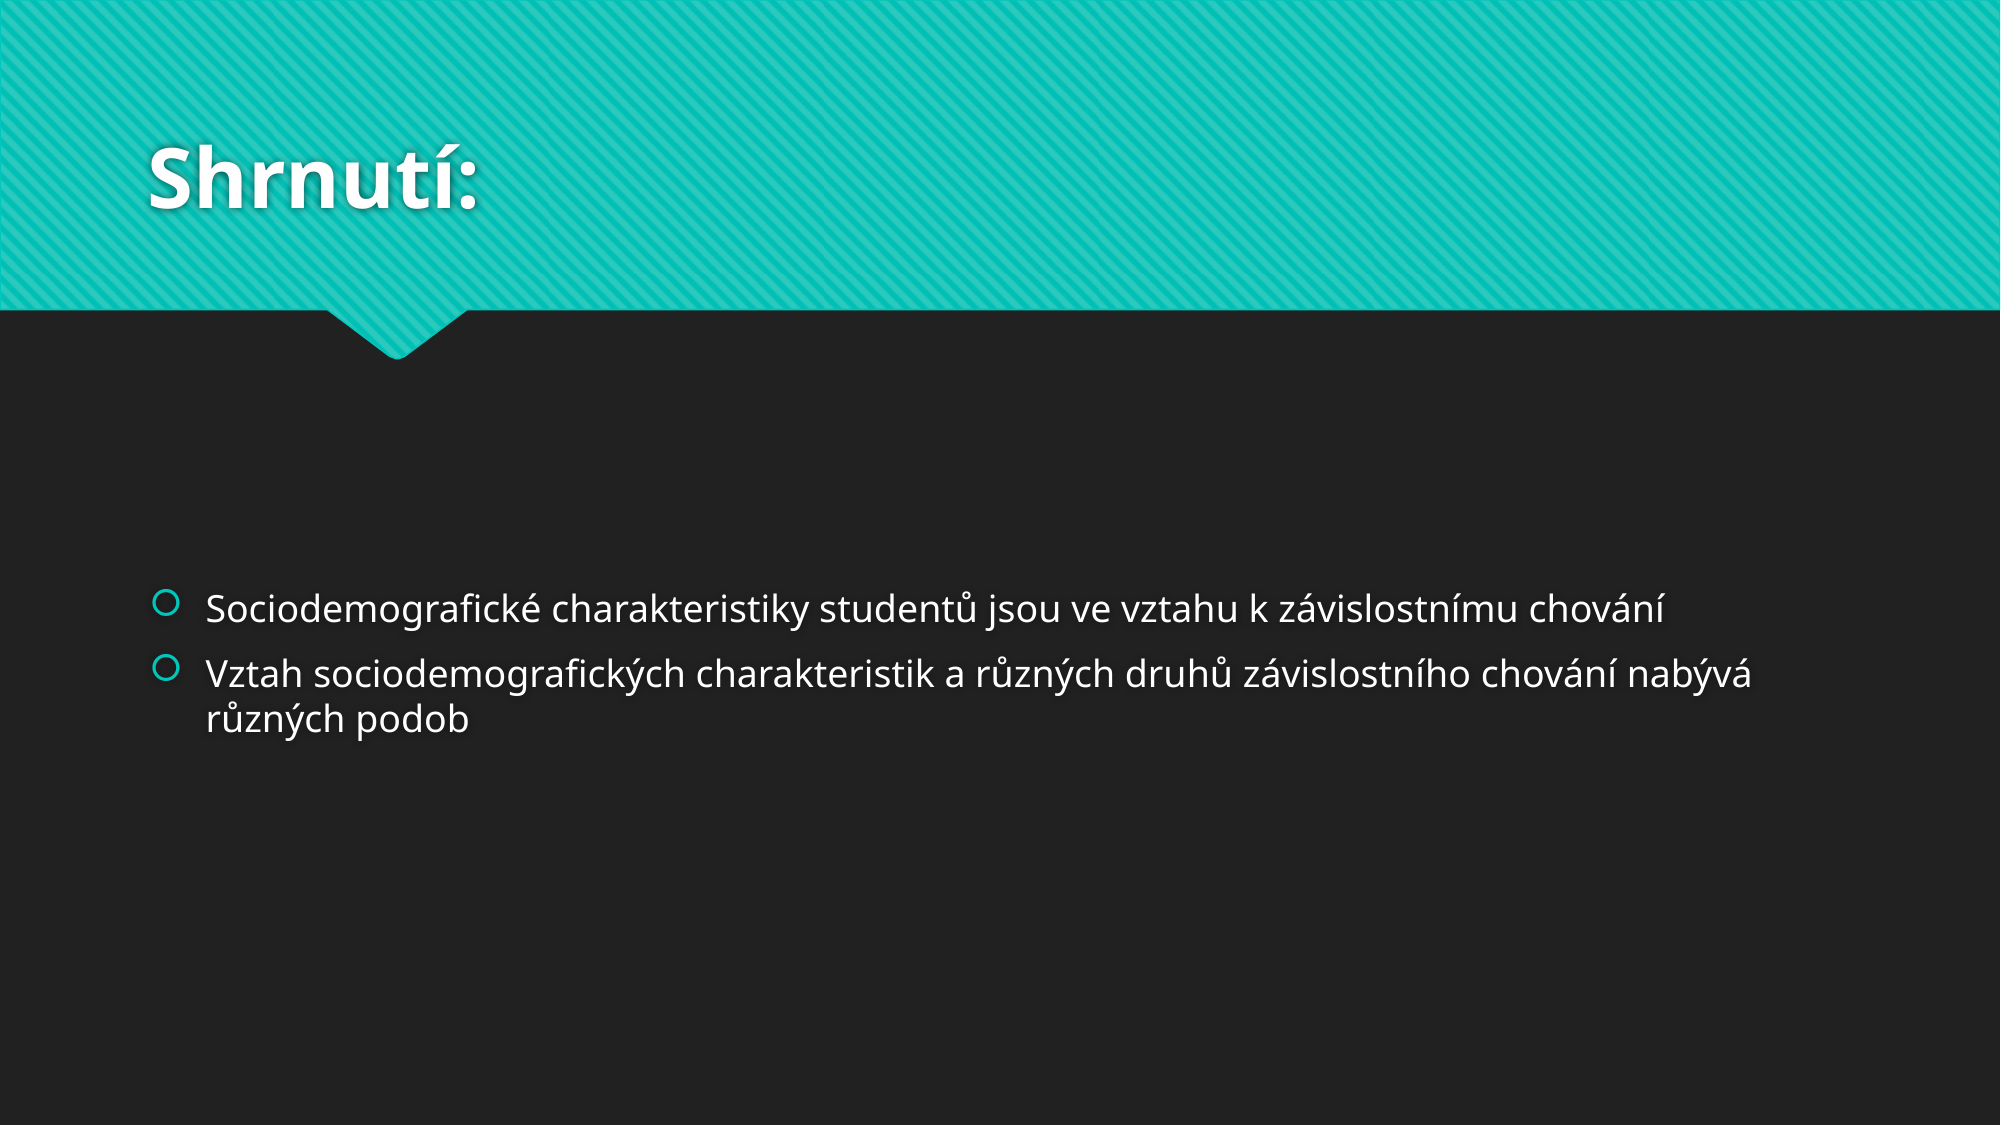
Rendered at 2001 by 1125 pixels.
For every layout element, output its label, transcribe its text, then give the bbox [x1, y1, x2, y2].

title Shrnutí: [132, 73, 1868, 233]
list Sociodemografické charakteristiky studentů jsou ve vztahu k závislostnímu chování Vztah sociodemografických charakteristik a různých druhů závislostního chování nabývá různých podob [134, 364, 1866, 962]
